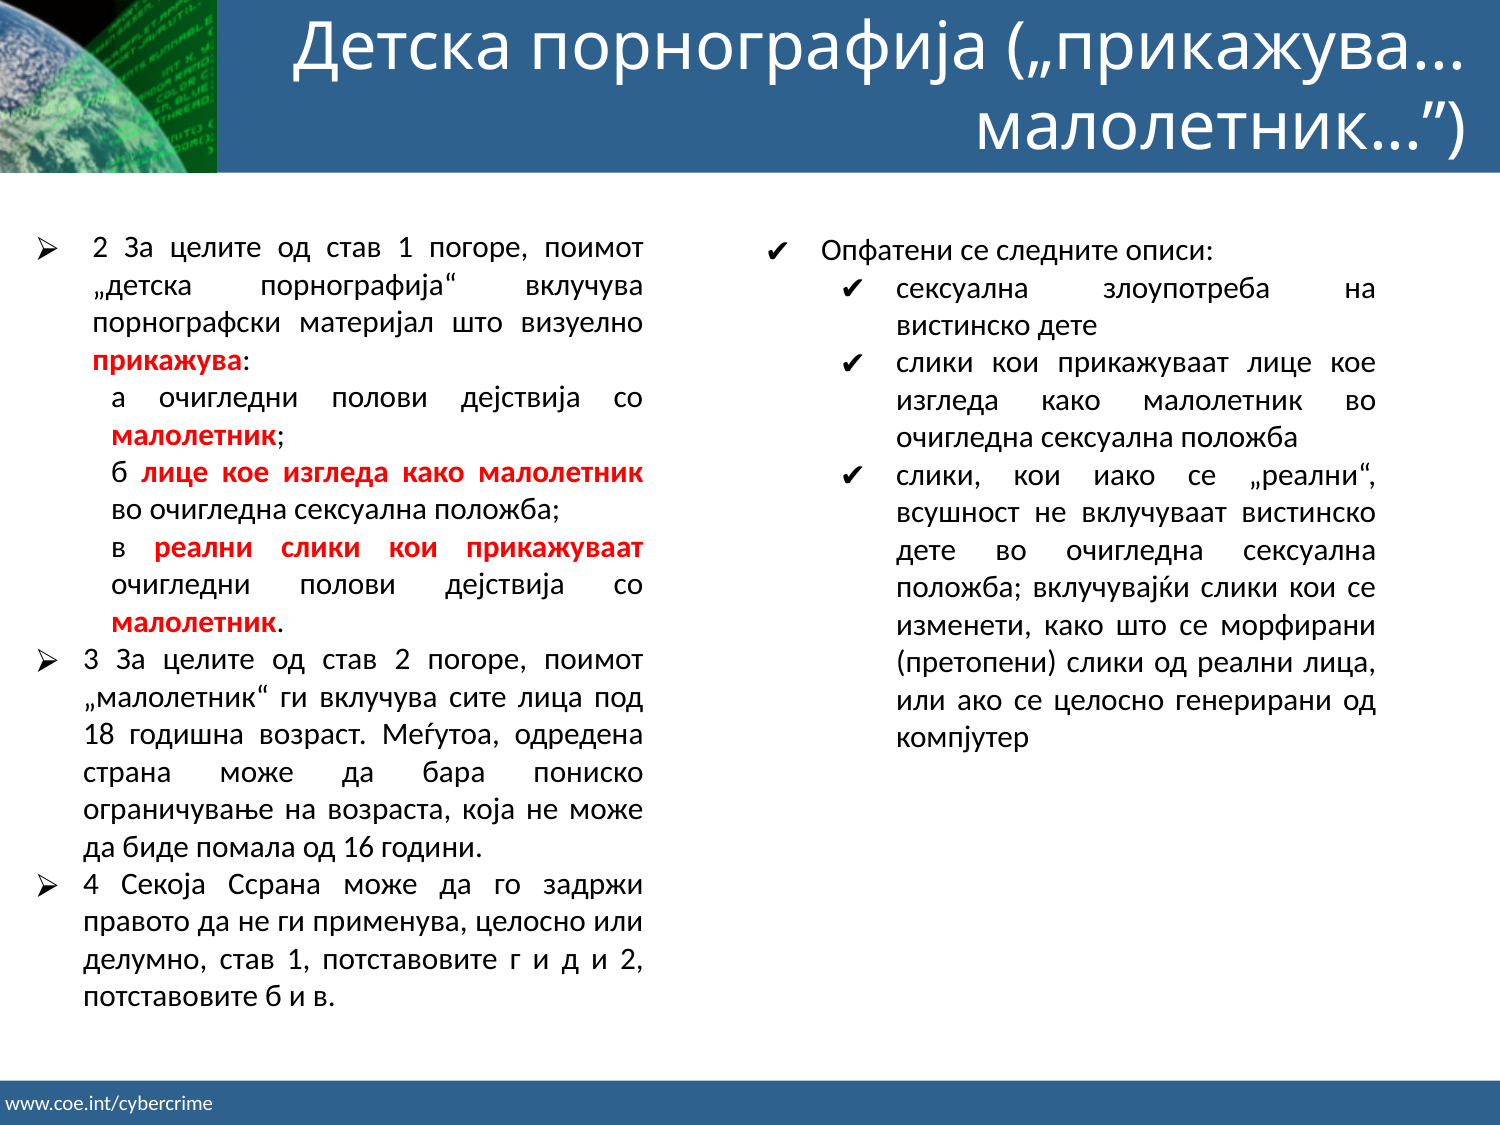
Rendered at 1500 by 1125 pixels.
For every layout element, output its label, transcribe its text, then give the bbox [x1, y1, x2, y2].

text_box Детска порнографија („прикажува... малолетник...”) [230, 0, 1483, 171]
text_box Опфатени се следните описи: сексуална злоупотреба на вистинско дете слики кои прикажуваат лице кое изгледа како малолетник во очигледна сексуална положба слики, кои иако се „реални“, всушност не вклучуваат вистинско дете во очигледна сексуална положба; вклучувајќи слики кои се изменети, како што се морфирани (претопени) слики од реални лица, или ако се целосно генерирани од компјутер [749, 221, 1392, 762]
picture [0, 0, 217, 173]
text_box 2 За целите од став 1 погоре, поимот „детска порнографија“ вклучува порнографски материјал што визуелно прикажува: а очигледни полови дејствија со малолетник; б лице кое изгледа како малолетник во очигледна сексуална положба; в реални слики кои прикажуваат очигледни полови дејствија со малолетник. 3 За целите од став 2 погоре, поимот „малолетник“ ги вклучува сите лица под 18 годишна возраст. Меѓутоа, одредена страна може да бара пониско ограничување на возраста, која не може да биде помала од 16 години. 4 Секоја Ссрана може да го задржи правото да не ги применува, целосно или делумно, став 1, потставовите г и д и 2, потставовите б и в. [21, 219, 660, 1021]
